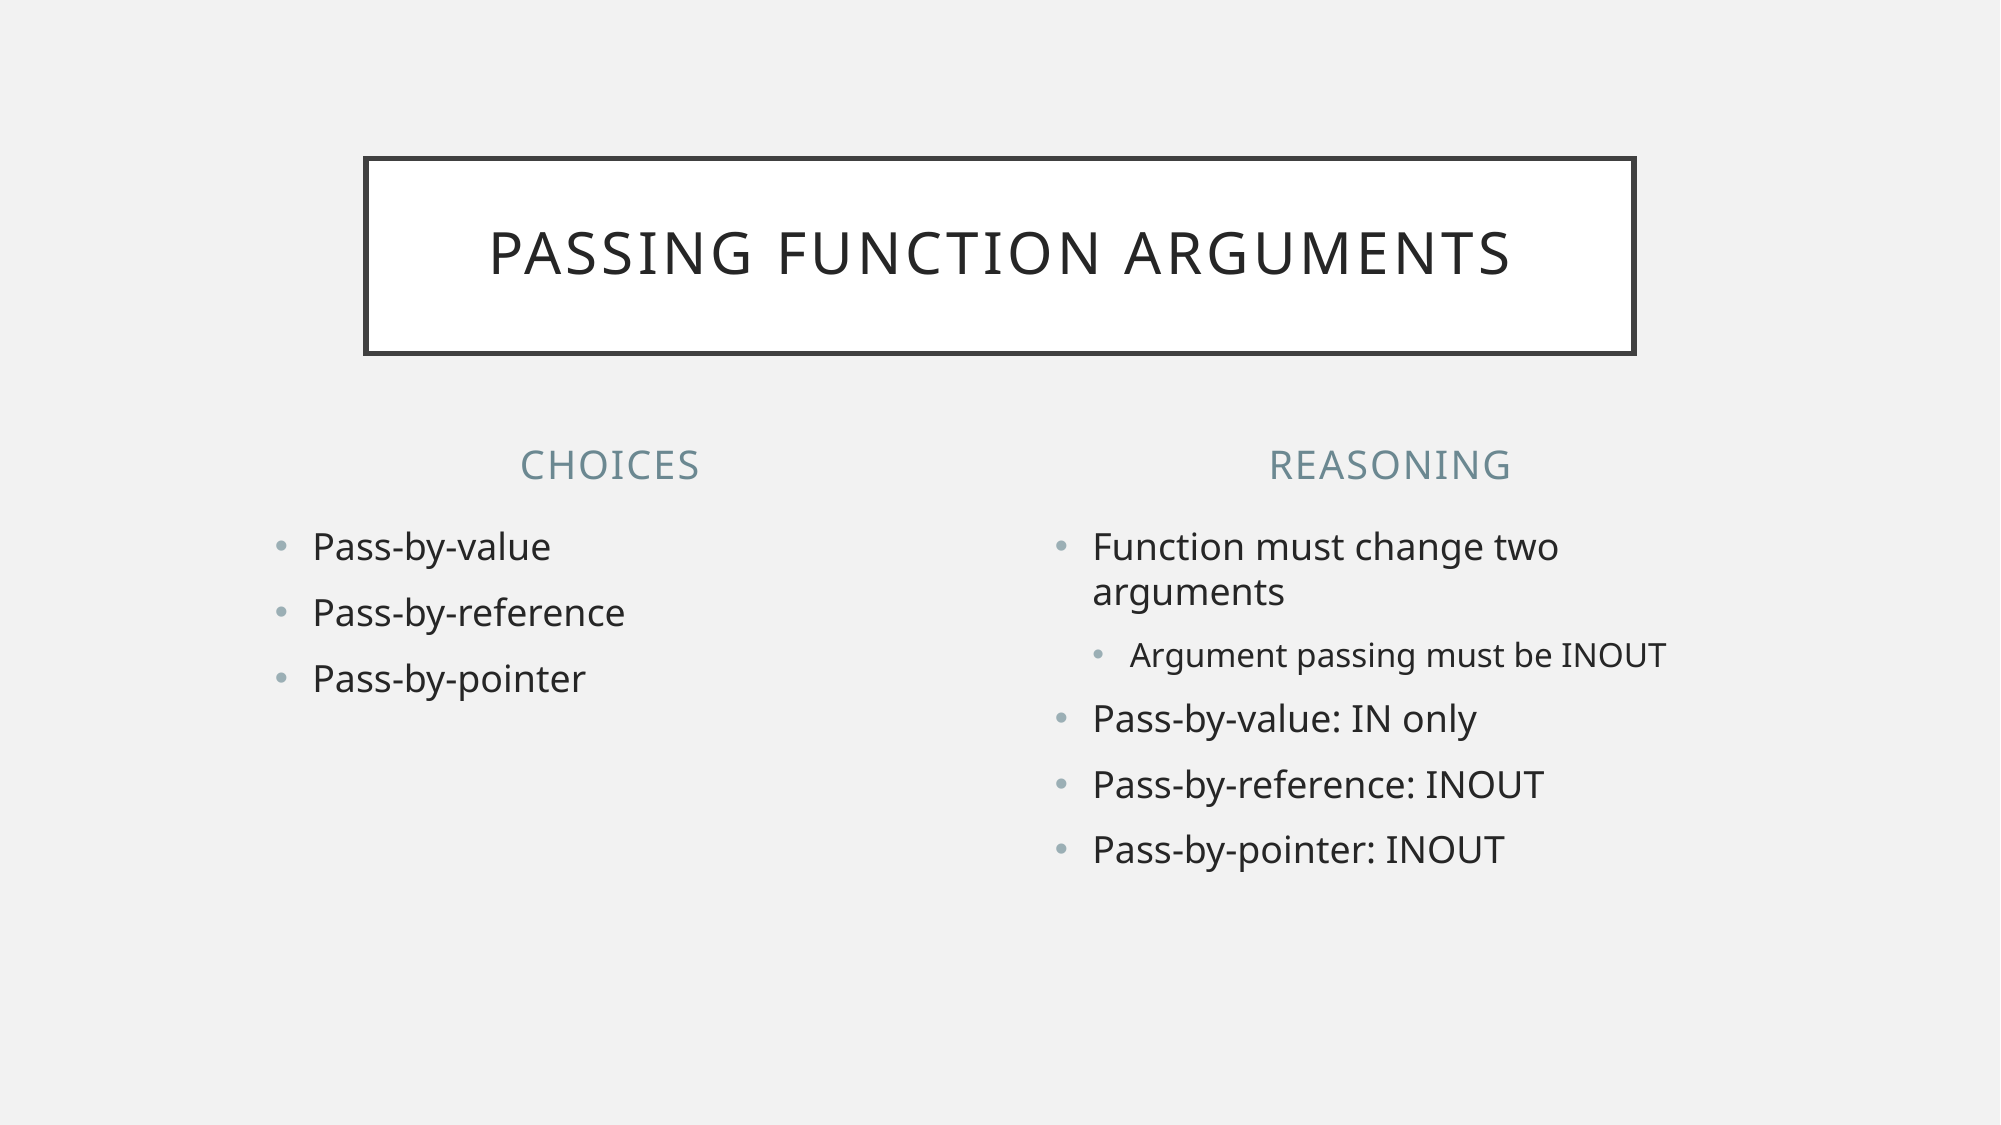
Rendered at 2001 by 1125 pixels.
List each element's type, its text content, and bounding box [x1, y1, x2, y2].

list Pass-by-value Pass-by-reference Pass-by-pointer [259, 515, 961, 942]
title Passing Function arguments [363, 156, 1637, 356]
list Choices [259, 379, 961, 495]
list Function must change two arguments Argument passing must be INOUT Pass-by-value: IN only Pass-by-reference: INOUT Pass-by-pointer: INOUT [1039, 515, 1738, 942]
list Reasoning [1039, 379, 1741, 495]
